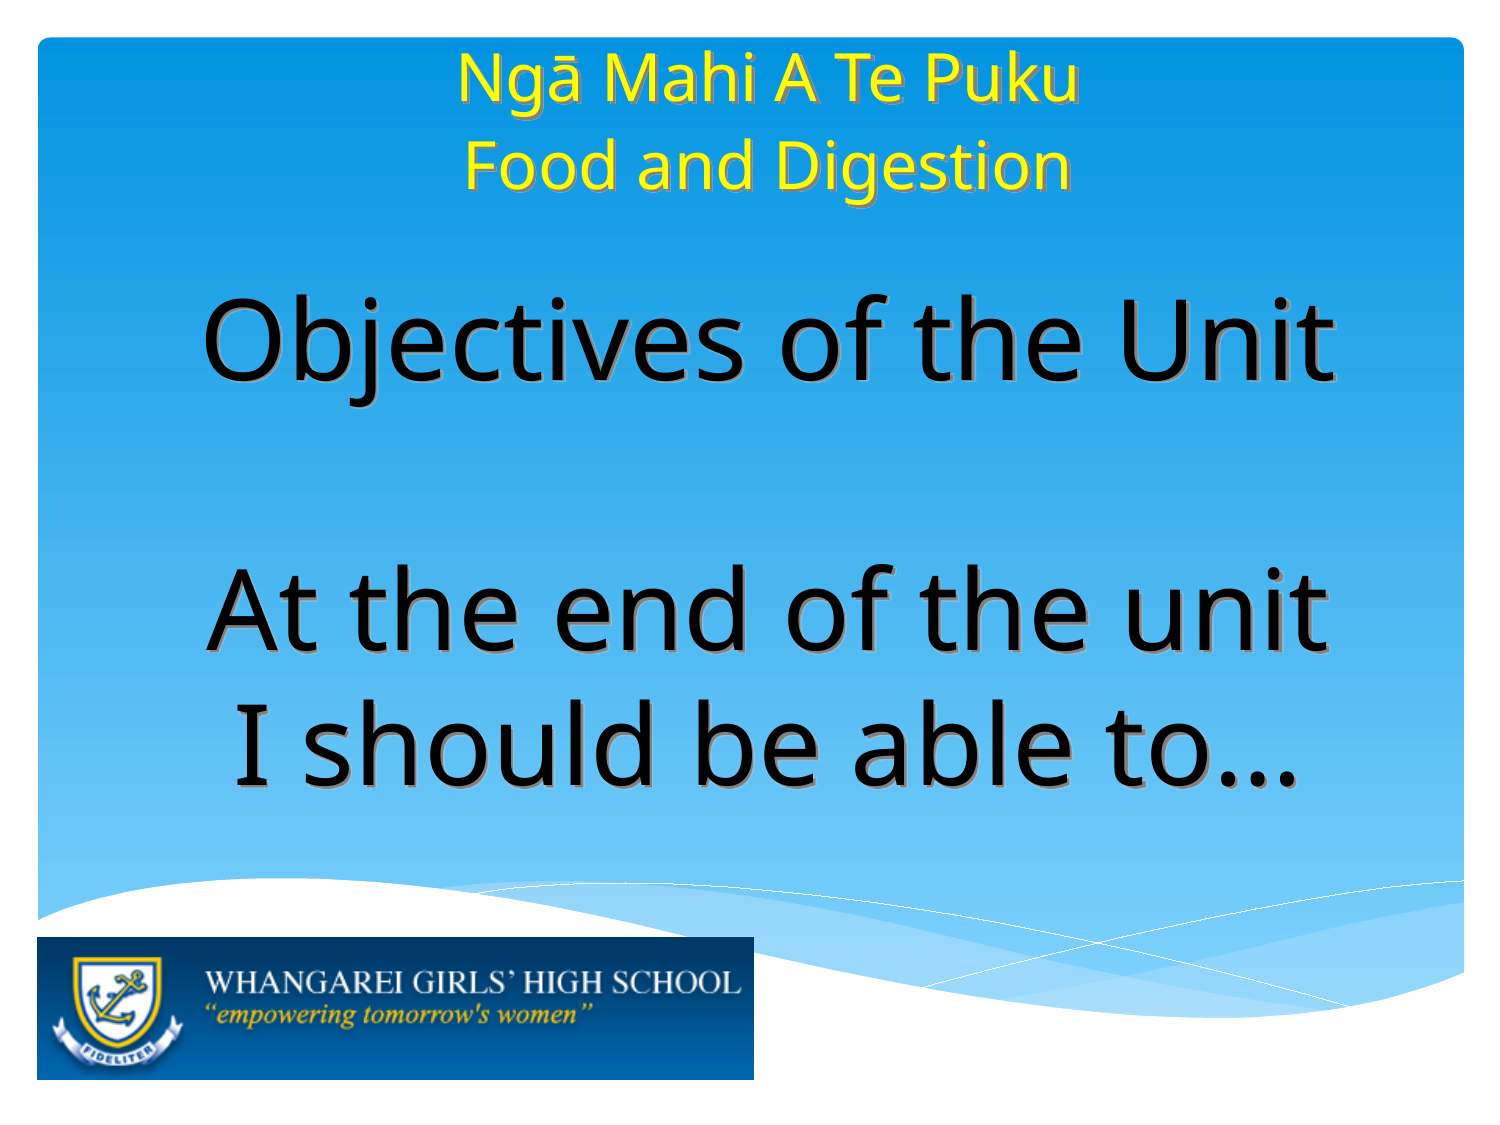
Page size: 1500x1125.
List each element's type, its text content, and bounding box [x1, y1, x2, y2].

text_box Food and Digestion [162, 112, 1375, 213]
picture [37, 937, 754, 1080]
text_box Objectives of the Unit At the end of the unit I should be able to… [162, 213, 1375, 913]
text_box Ngā Mahi A Te Puku [162, 24, 1375, 112]
